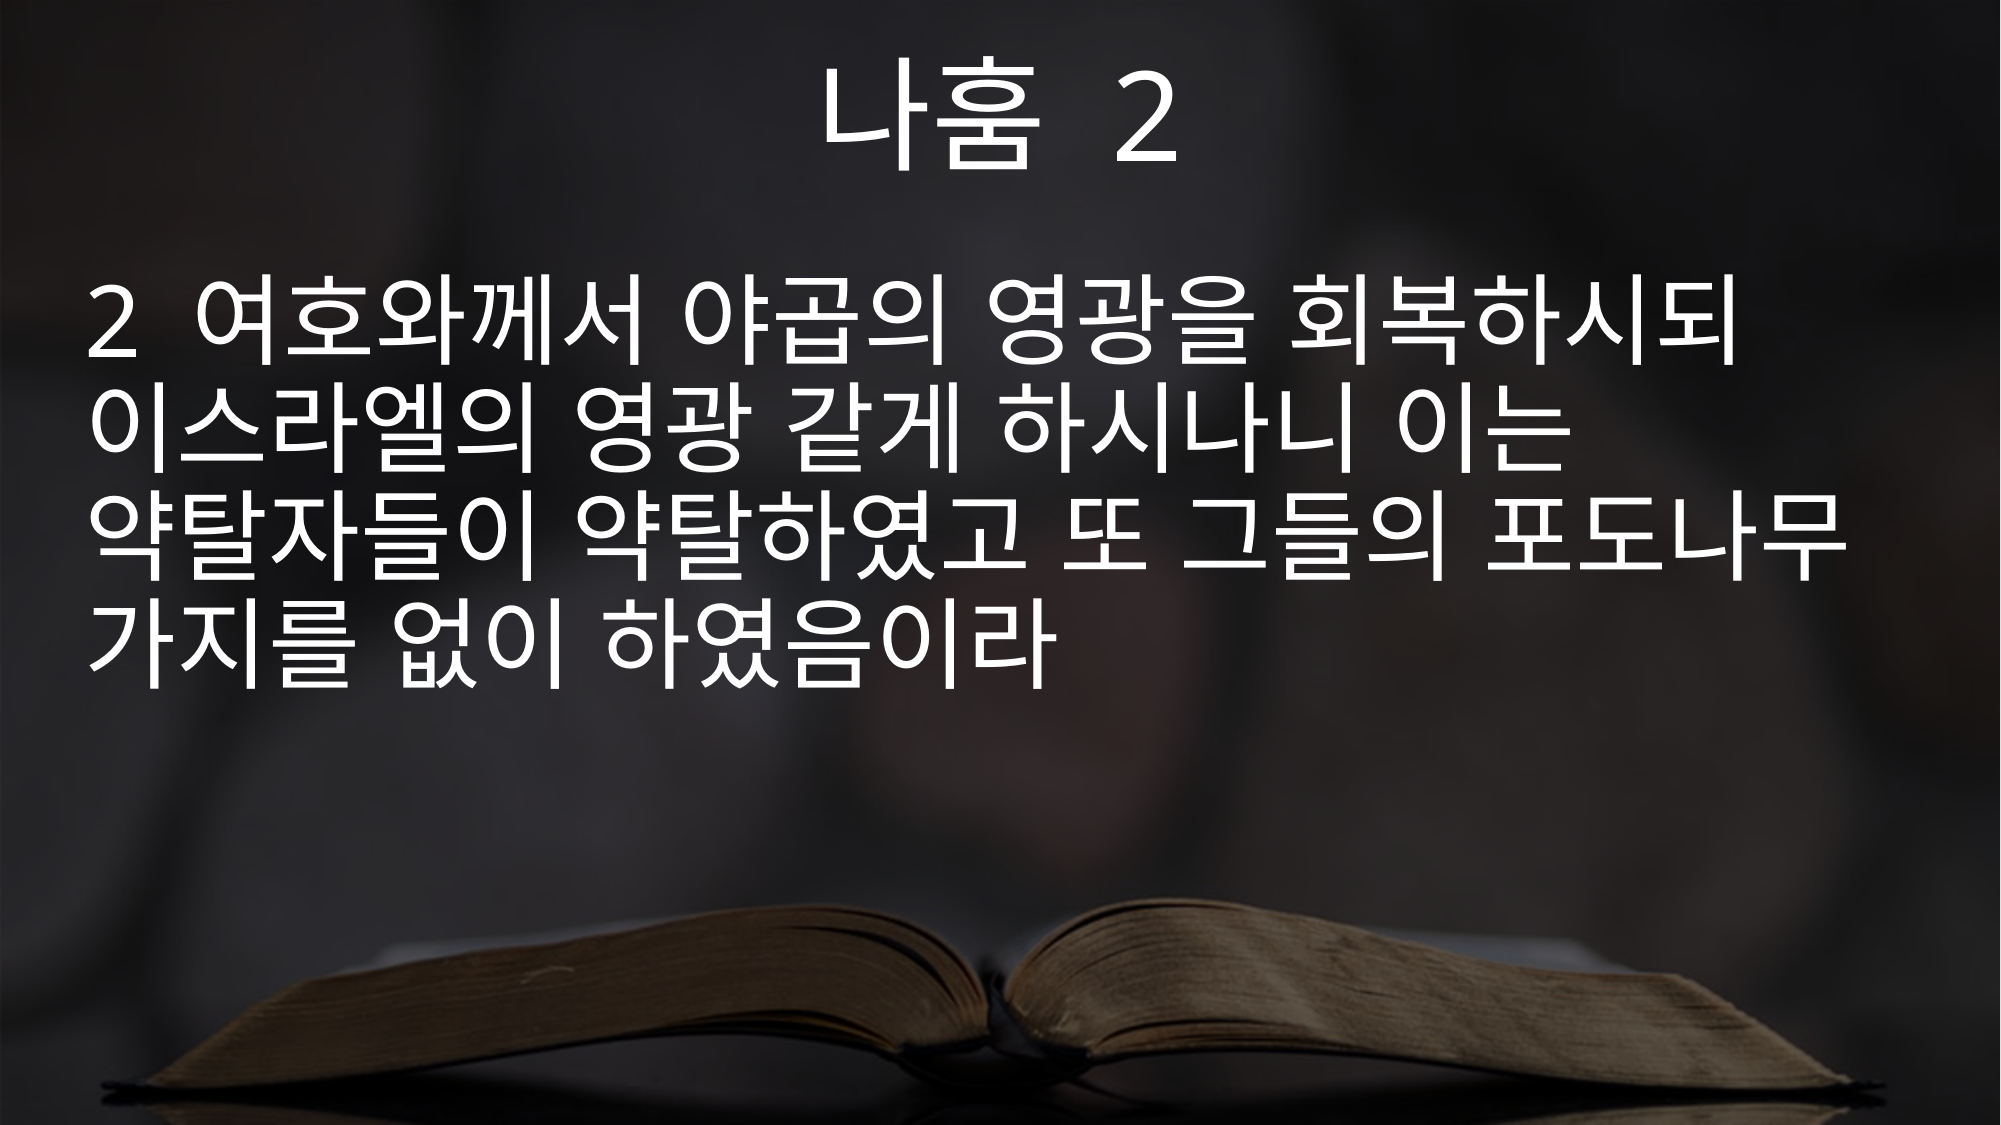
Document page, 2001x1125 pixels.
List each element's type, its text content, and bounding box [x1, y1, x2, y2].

footer 나훔 2 [0, 32, 2000, 192]
picture [0, 0, 2001, 1125]
list 2 여호와께서 야곱의 영광을 회복하시되 이스라엘의 영광 같게 하시나니 이는 약탈자들이 약탈하였고 또 그들의 포도나무 가지를 없이 하였음이라 [69, 263, 1953, 423]
